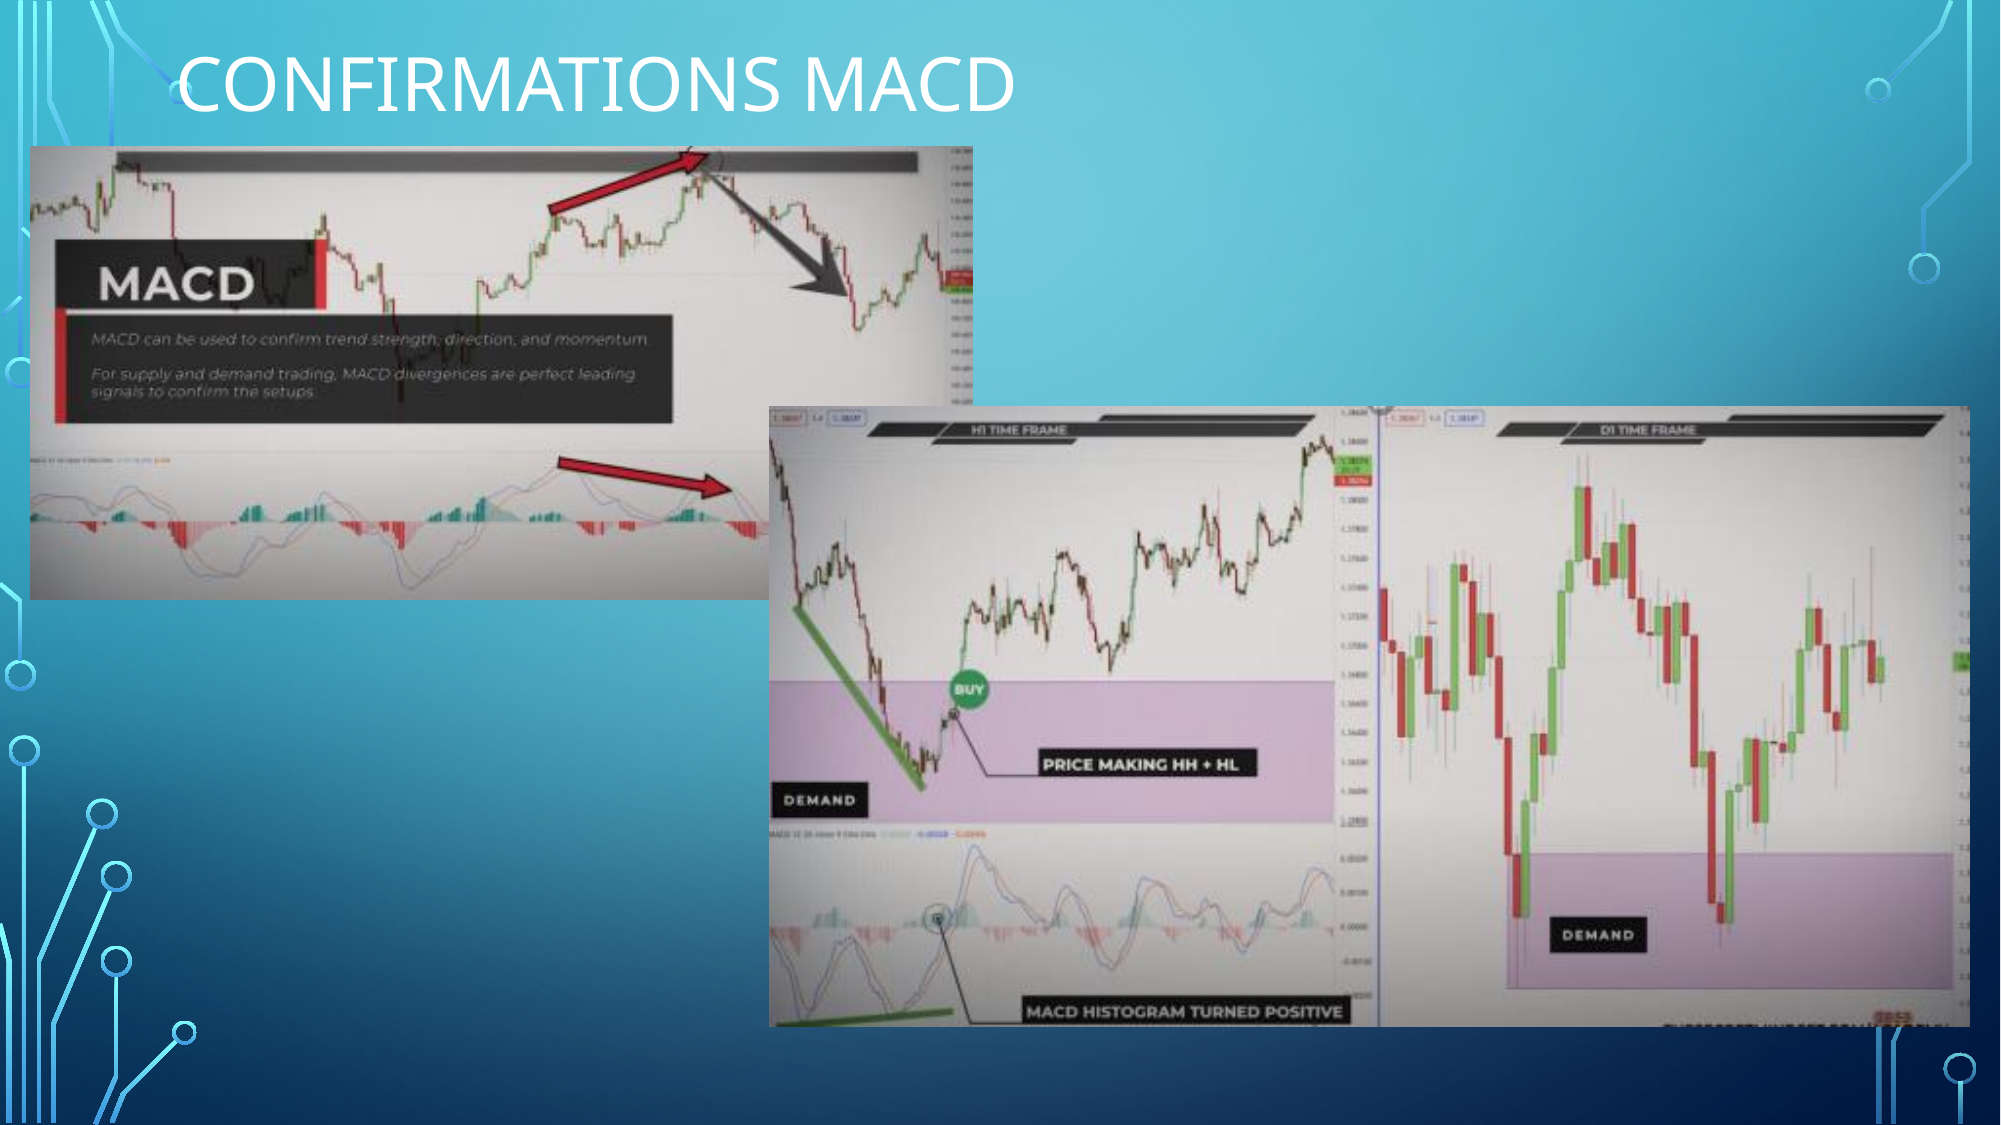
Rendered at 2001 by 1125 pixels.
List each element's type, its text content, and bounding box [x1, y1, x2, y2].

title Confirmations Macd [160, 29, 1786, 146]
picture [769, 406, 1970, 1028]
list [30, 145, 974, 601]
